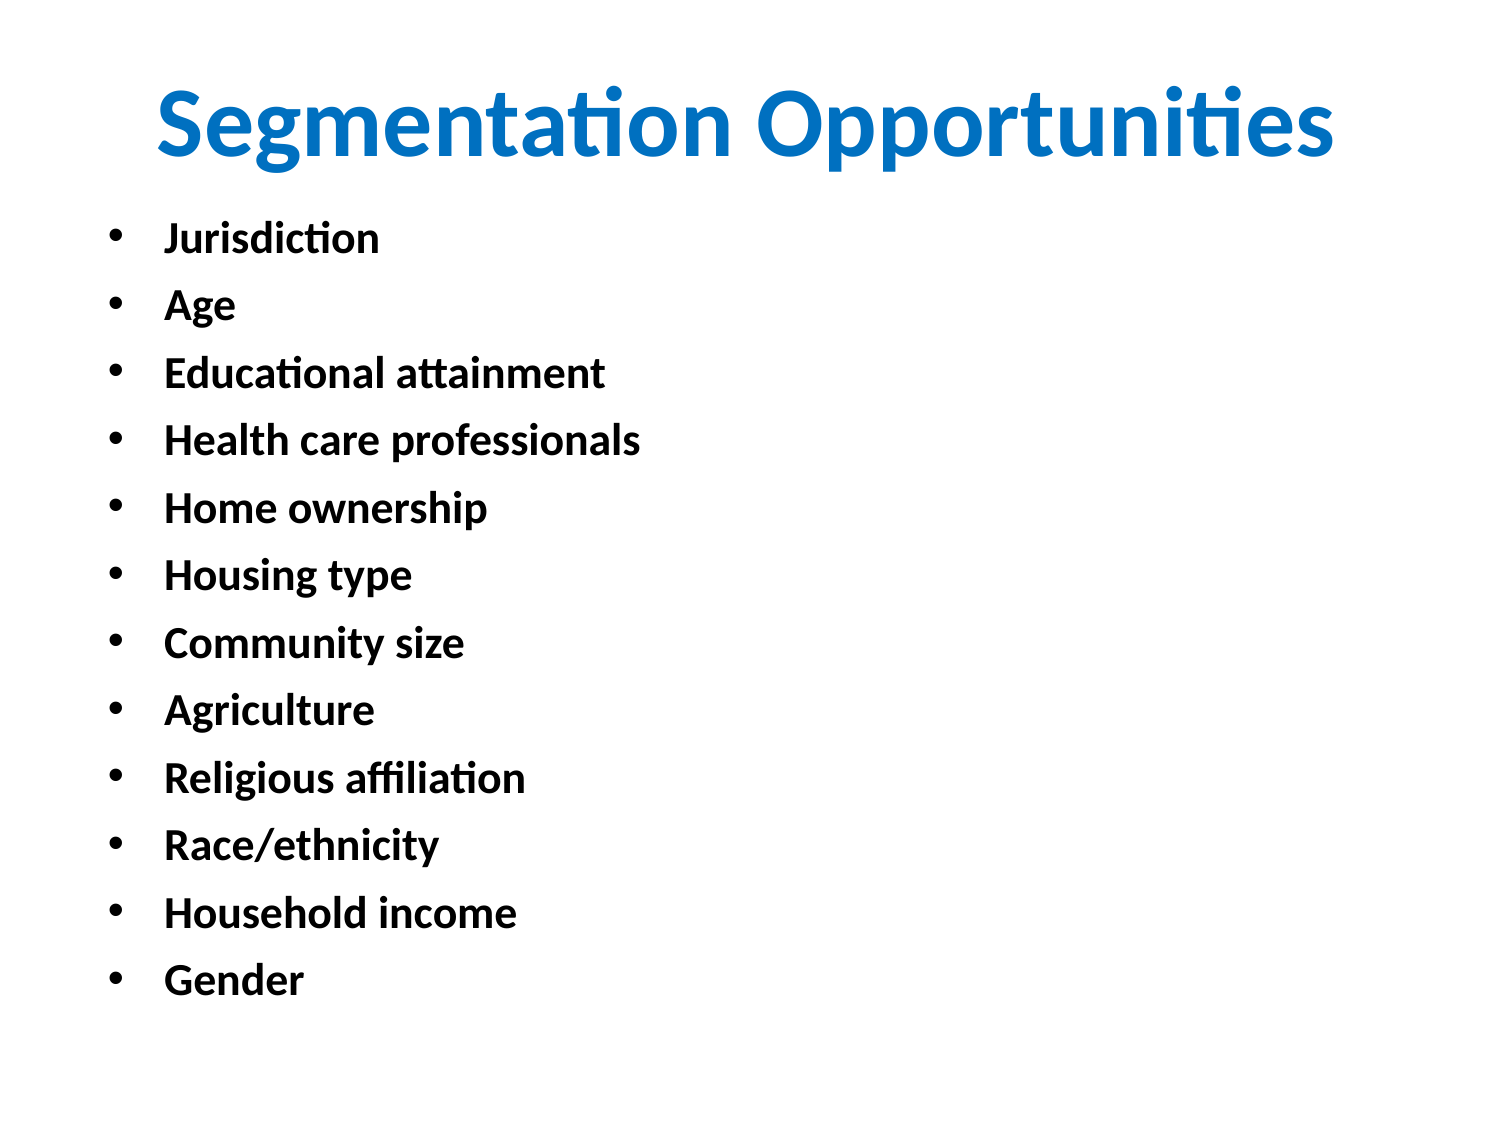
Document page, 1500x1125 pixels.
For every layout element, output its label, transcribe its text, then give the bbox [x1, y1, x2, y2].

text_box Segmentation Opportunities [64, 49, 1429, 185]
text_box Jurisdiction Age Educational attainment Health care professionals Home ownership Housing type Community size Agriculture Religious affiliation Race/ethnicity Household income Gender [93, 200, 1401, 1080]
